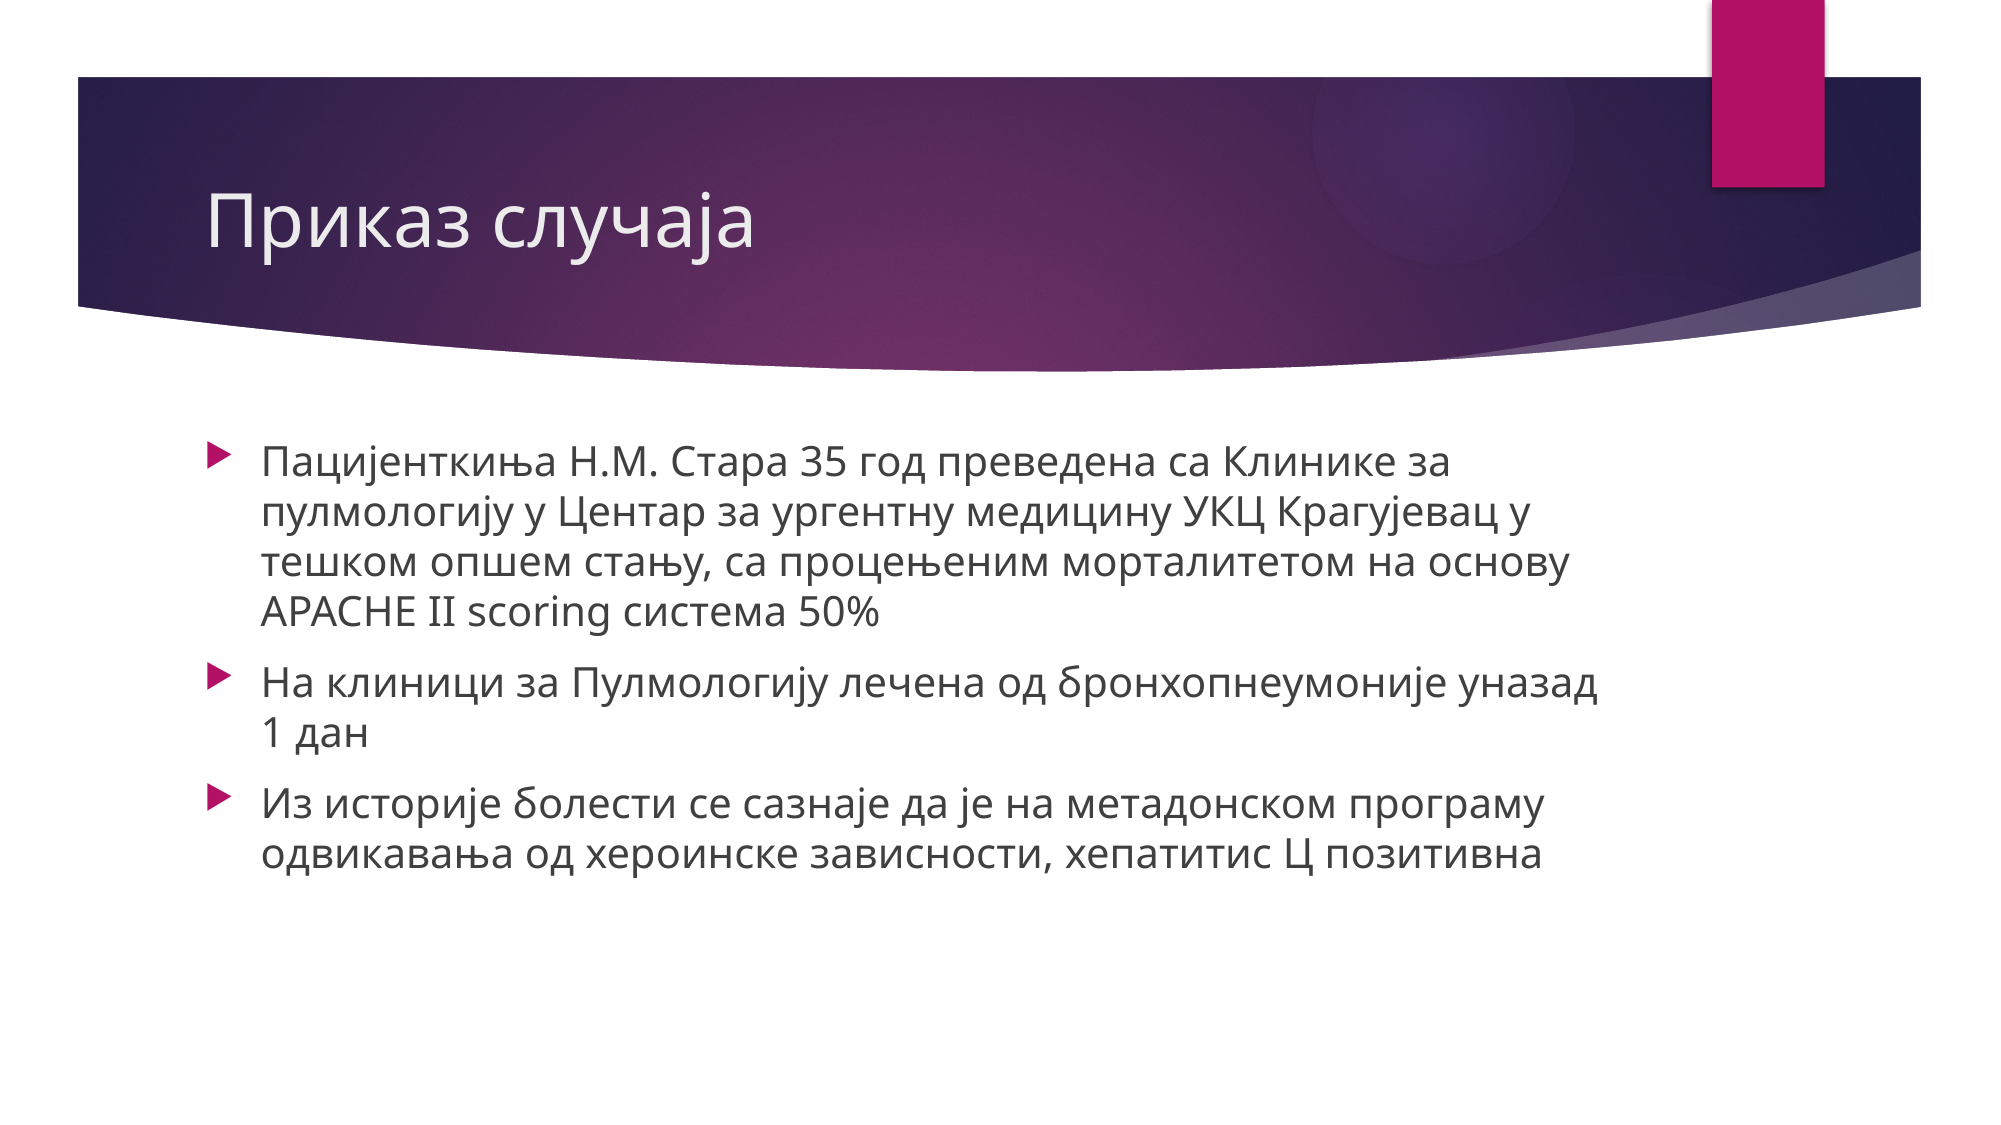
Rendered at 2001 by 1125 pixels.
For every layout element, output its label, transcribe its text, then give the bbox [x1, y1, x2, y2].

title Приказ случаја [189, 159, 1627, 276]
list Пацијенткиња Н.М. Стара 35 год преведена са Клинике за пулмологију у Центар за ургентну медицину УКЦ Крагујевац у тешком опшем стању, са процењеним морталитетом на основу АPACHE II scoring система 50% На клиници за Пулмологију лечена од бронхопнеумоније уназад 1 дан Из историје болести се сазнаје да је на метадонском програму одвикавања од хероинске зависности, хепатитис Ц позитивна [189, 427, 1638, 988]
